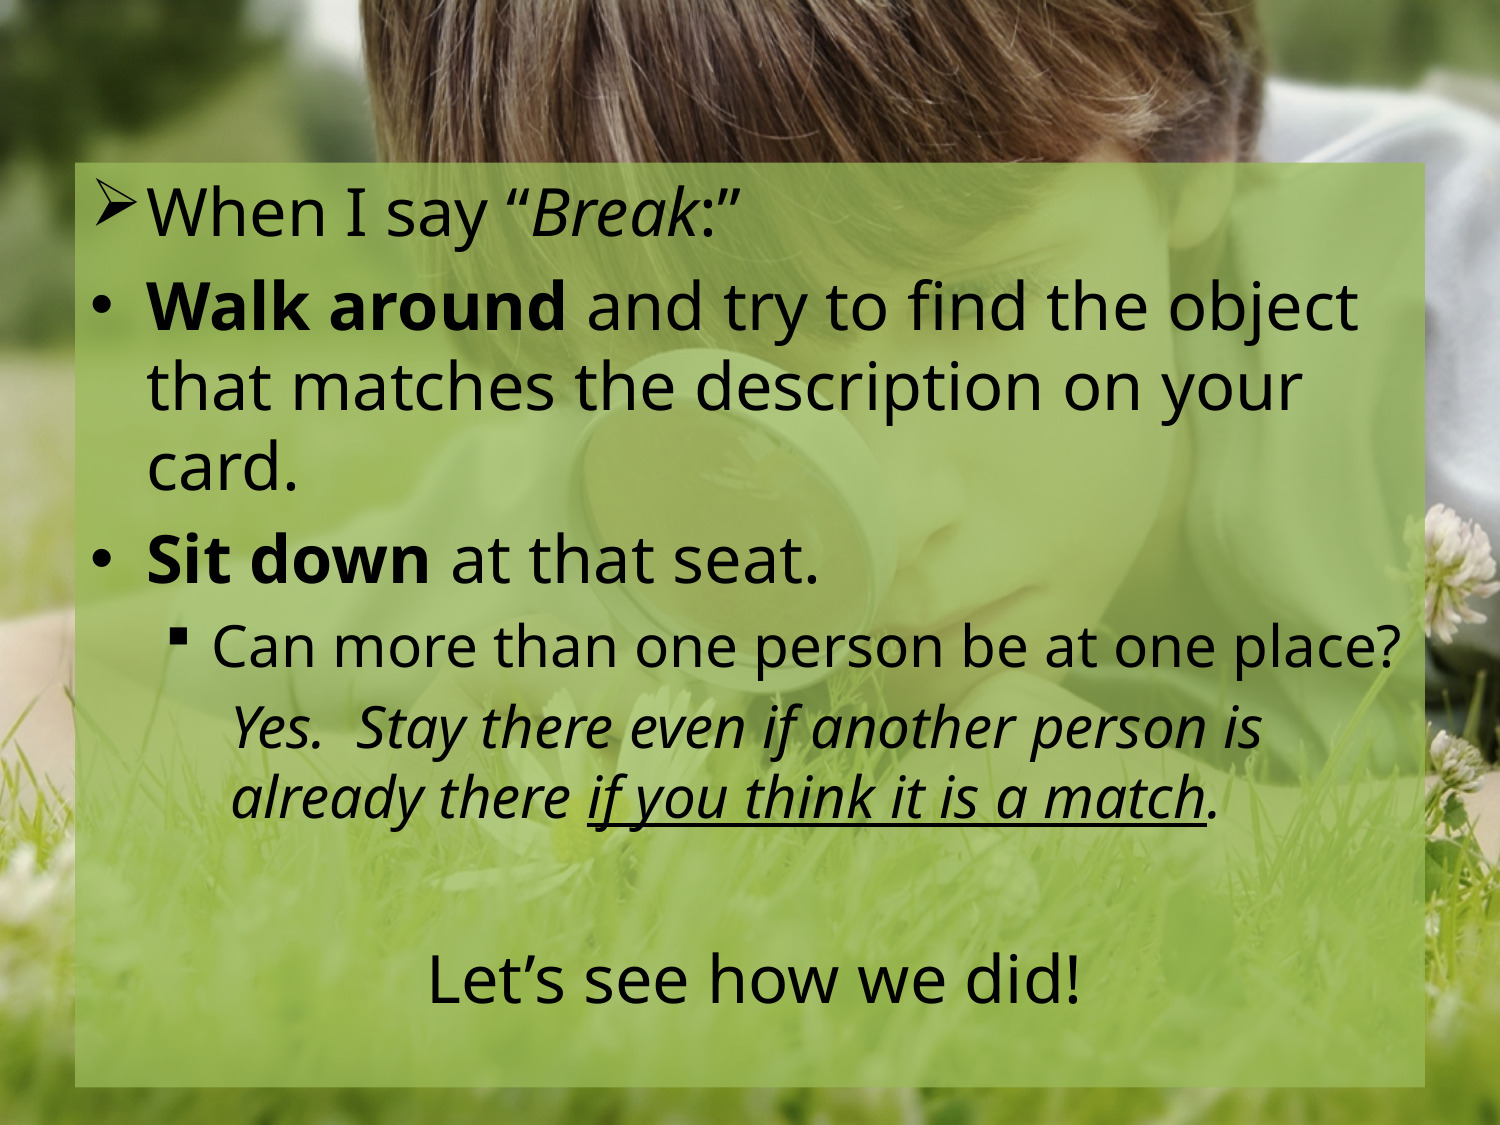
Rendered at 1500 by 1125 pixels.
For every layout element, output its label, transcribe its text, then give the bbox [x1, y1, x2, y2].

picture [0, 0, 1500, 1125]
list When I say “Break:” Walk around and try to find the object that matches the description on your card. Sit down at that seat. Can more than one person be at one place? Yes. Stay there even if another person is already there if you think it is a match. Let’s see how we did! [75, 162, 1425, 1088]
